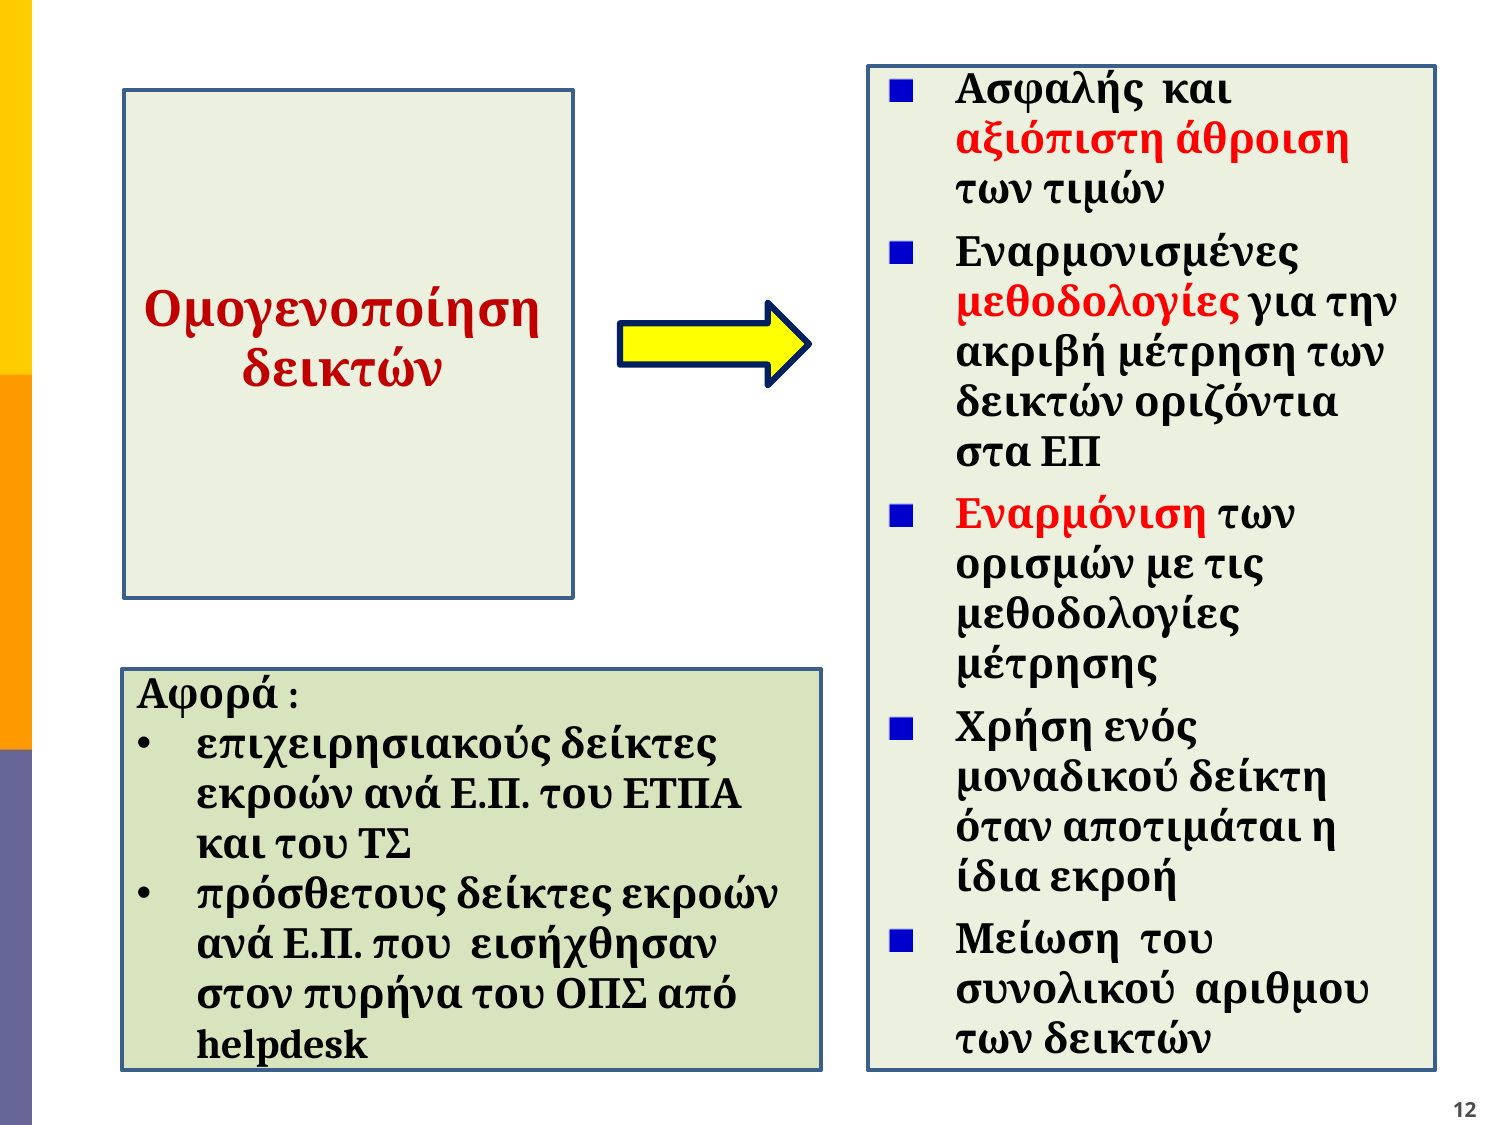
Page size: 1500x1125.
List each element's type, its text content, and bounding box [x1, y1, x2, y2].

text_box [617, 300, 812, 388]
text_box 12 [1411, 1089, 1500, 1125]
picture [882, 72, 913, 102]
text_box Αφορά : επιχειρησιακούς δείκτες εκροών ανά Ε.Π. του ΕΤΠΑ και του ΤΣ πρόσθετους δείκτες εκροών ανά Ε.Π. που εισήχθησαν στον πυρήνα του ΟΠΣ από helpdesk [120, 667, 823, 1072]
picture [0, 0, 32, 1125]
text_box Ομογενοποίηση δεικτών [122, 88, 575, 600]
picture [882, 710, 913, 740]
text_box Ασφαλής και αξιόπιστη άθροιση των τιμών Εναρμονισμένες μεθοδολογίες για την ακριβή μέτρηση των δεικτών οριζόντια στα ΕΠ Εναρμόνιση των ορισμών με τις μεθοδολογίες μέτρησης Χρήση ενός μοναδικού δείκτη όταν αποτιμάται η ίδια εκροή Μείωση του συνολικού αριθμου των δεικτών [866, 64, 1437, 1072]
picture [882, 922, 913, 952]
picture [882, 497, 913, 527]
picture [882, 234, 913, 264]
